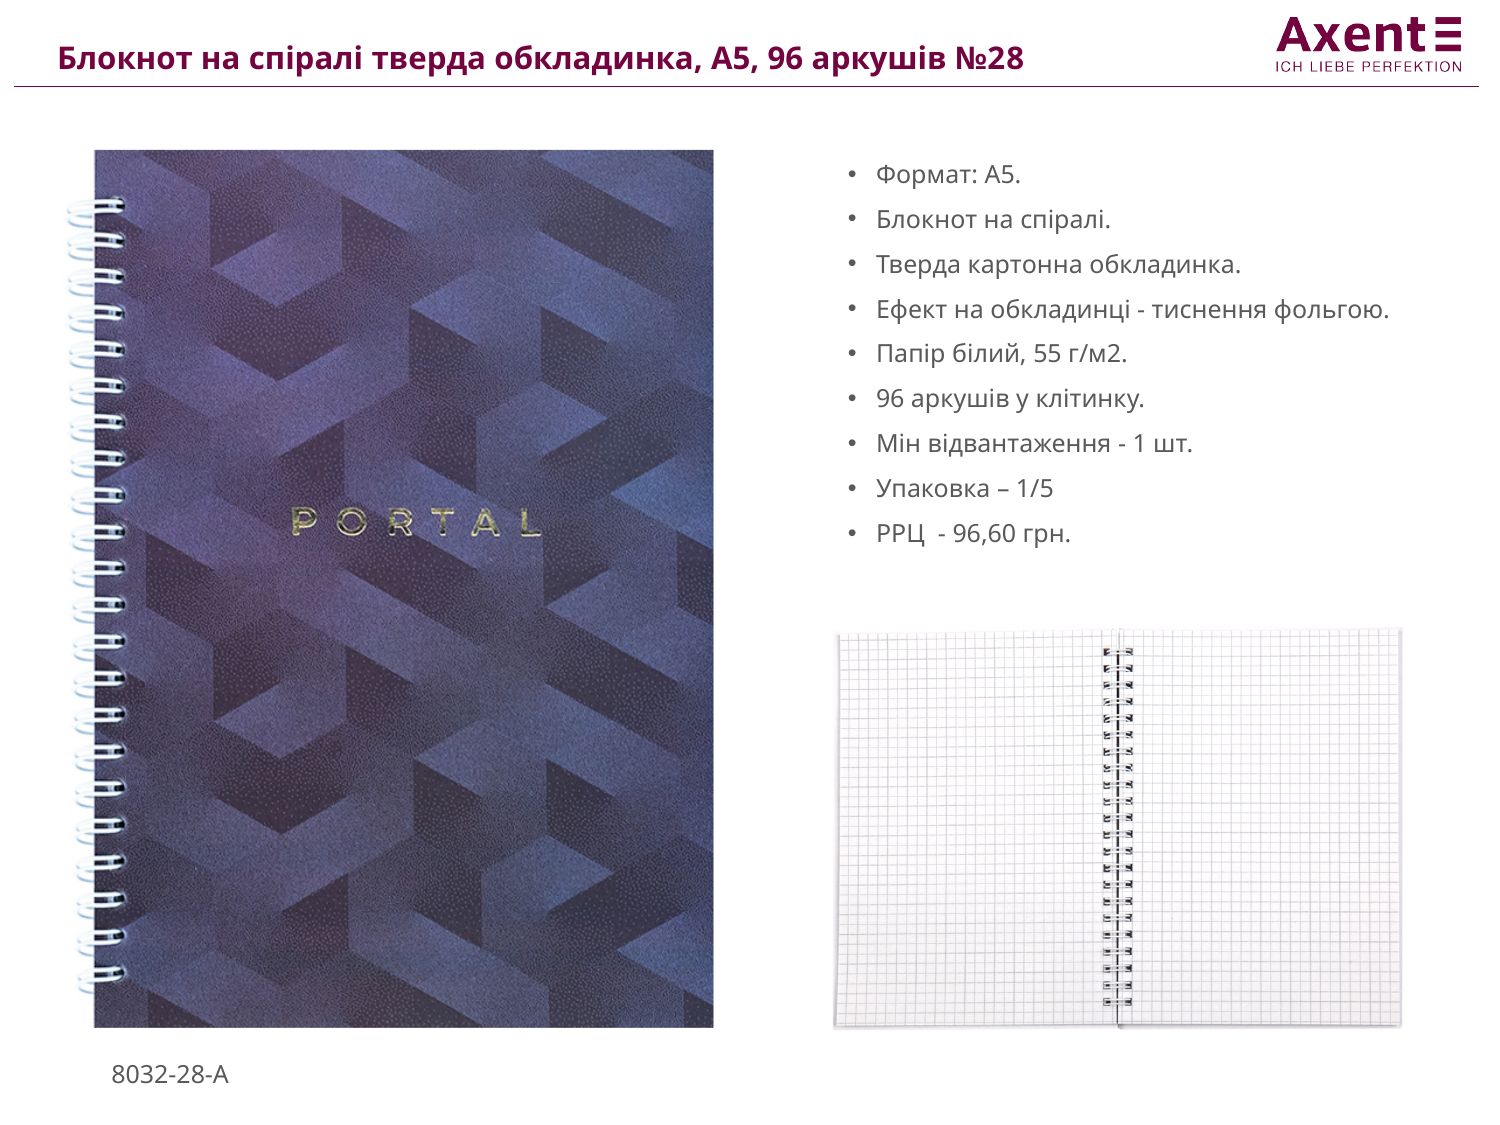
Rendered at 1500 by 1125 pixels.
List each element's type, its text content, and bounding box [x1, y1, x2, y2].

text_box Блокнот на спіралі тверда обкладинка, А5, 96 аркушів №28 [42, 12, 1277, 84]
picture [824, 603, 1410, 1037]
picture [1276, 17, 1461, 73]
text_box 8032-28-A [96, 1056, 275, 1096]
picture [42, 122, 718, 1056]
text_box Формат: А5. Блокнот на спіралі. Тверда картонна обкладинка. Ефект на обкладинці - тиснення фольгою. Папір білий, 55 г/м2. 96 аркушів у клітинку. Мін відвантаження - 1 шт. Упаковка – 1/5 РРЦ - 96,60 грн. [833, 136, 1453, 555]
